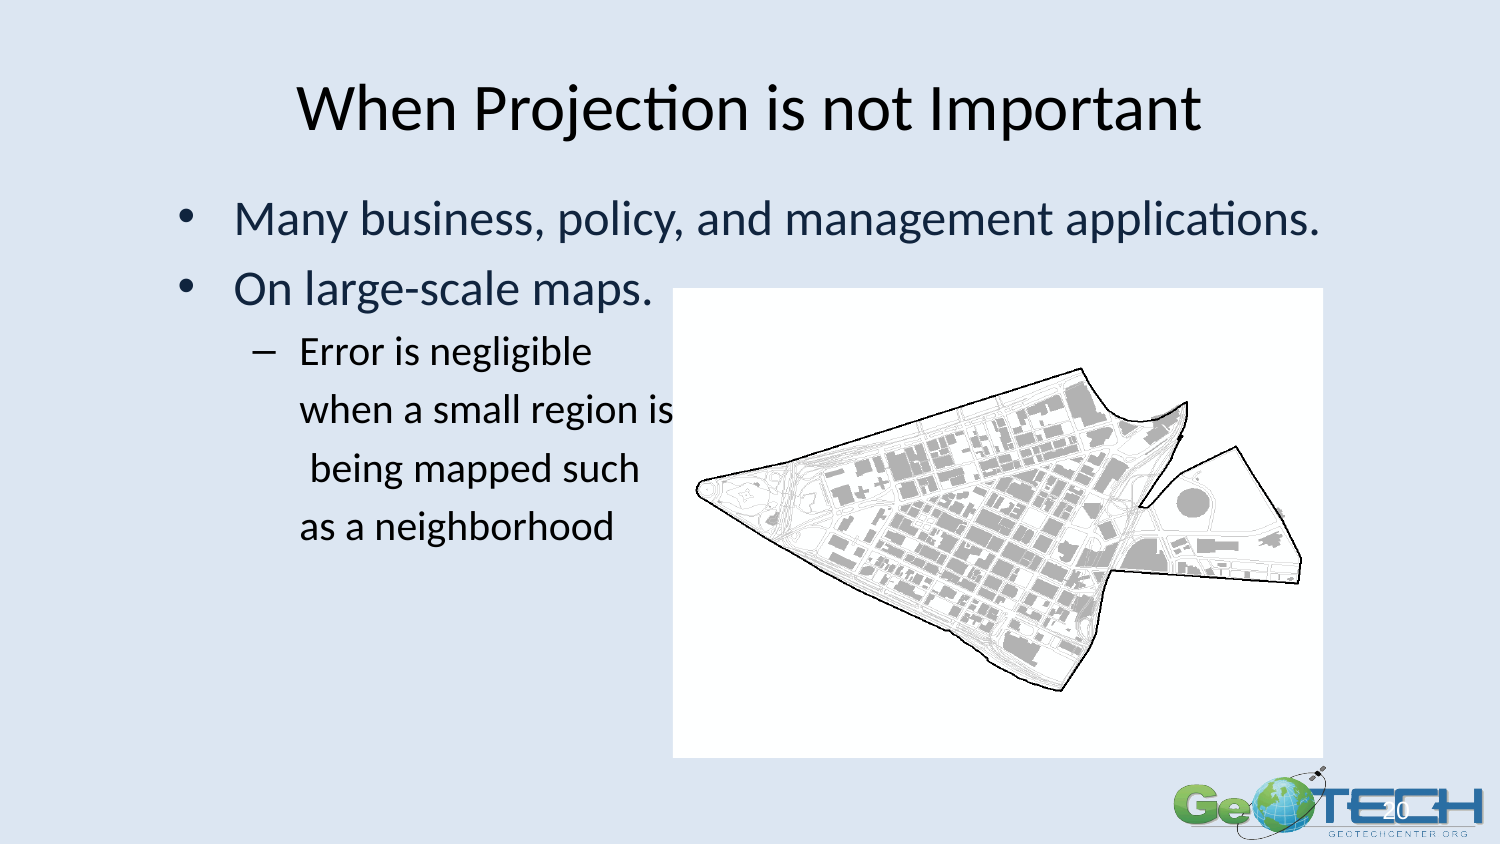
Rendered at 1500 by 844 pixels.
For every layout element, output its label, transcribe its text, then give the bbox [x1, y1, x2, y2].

list Many business, policy, and management applications. On large-scale maps. Error is negligible when a small region is being mapped such as a neighborhood [162, 178, 1425, 815]
picture [672, 288, 1324, 758]
title When Projection is not Important [75, 33, 1425, 175]
picture [1162, 762, 1497, 844]
text_box 20 [1074, 787, 1425, 833]
